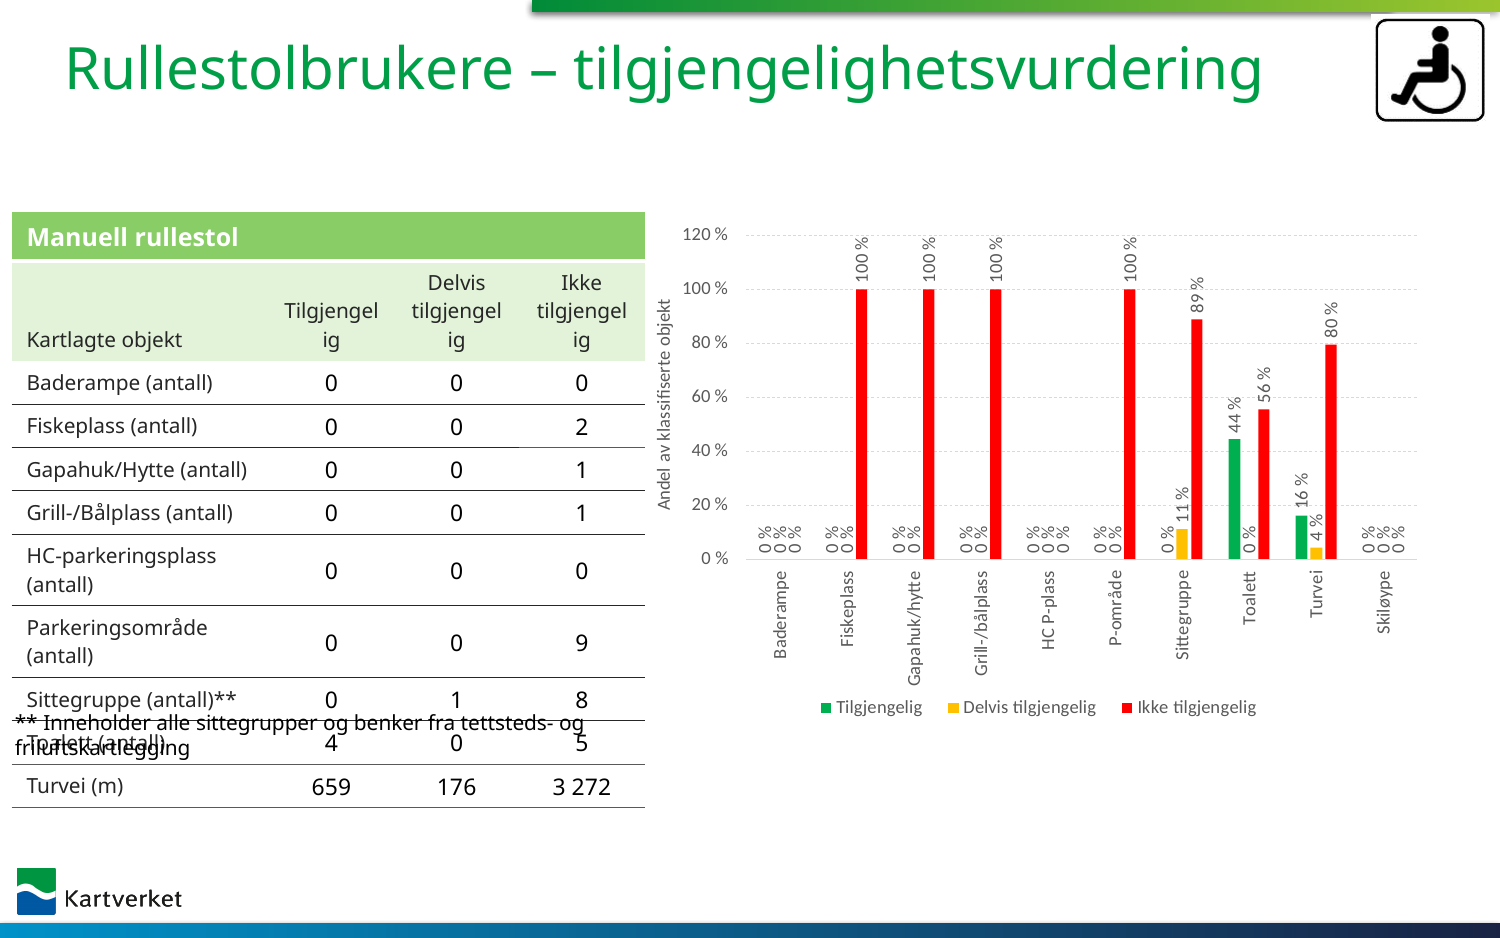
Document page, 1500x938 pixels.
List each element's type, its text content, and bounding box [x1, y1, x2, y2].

table_cell 0 [269, 448, 394, 490]
table_cell 176 [394, 768, 519, 807]
table_cell 0 [269, 405, 394, 447]
table_cell 1 [519, 491, 638, 534]
text_box ** Inneholder alle sittegrupper og benker fra tettsteds- og friluftskartlegging [0, 702, 745, 768]
table_cell Sittegruppe (antall)** [12, 678, 269, 702]
table_cell Gapahuk/Hytte (antall) [12, 448, 269, 490]
table_cell 0 [519, 361, 638, 404]
table_header Manuell rullestol [12, 212, 645, 259]
picture [1371, 13, 1491, 127]
table_cell 0 [394, 361, 519, 404]
table_cell Kartlagte objekt [12, 263, 269, 361]
table_cell 1 [394, 678, 519, 702]
table_cell 0 [519, 535, 638, 605]
table_cell 3 272 [519, 768, 645, 807]
picture [643, 218, 1427, 728]
table_cell 2 [519, 405, 638, 447]
table_cell 0 [394, 448, 519, 490]
text_box Rullestolbrukere – tilgjengelighetsvurdering [49, 12, 1372, 109]
table_cell 0 [394, 606, 519, 677]
table_cell 0 [394, 405, 519, 447]
table_cell Grill-/Bålplass (antall) [12, 491, 269, 534]
table_cell 0 [394, 491, 519, 534]
table_cell 0 [269, 491, 394, 534]
table_cell 1 [519, 448, 638, 490]
table_cell 8 [519, 678, 638, 702]
table_cell 9 [519, 606, 638, 677]
table_cell 0 [269, 678, 394, 702]
table_cell Baderampe (antall) [12, 361, 269, 404]
table_cell Turvei (m) [12, 768, 269, 807]
table_cell 659 [269, 768, 394, 807]
table_cell 0 [269, 606, 394, 677]
table_cell Delvis tilgjengelig [394, 263, 519, 361]
table_cell HC-parkeringsplass (antall) [12, 535, 269, 605]
table_cell Fiskeplass (antall) [12, 405, 269, 447]
table_cell Ikke tilgjengelig [519, 263, 638, 361]
table_cell Parkeringsområde (antall) [12, 606, 269, 677]
table_cell Tilgjengelig [269, 263, 394, 361]
table_cell 0 [394, 535, 519, 605]
table_cell 0 [269, 361, 394, 404]
table_cell 0 [269, 535, 394, 605]
